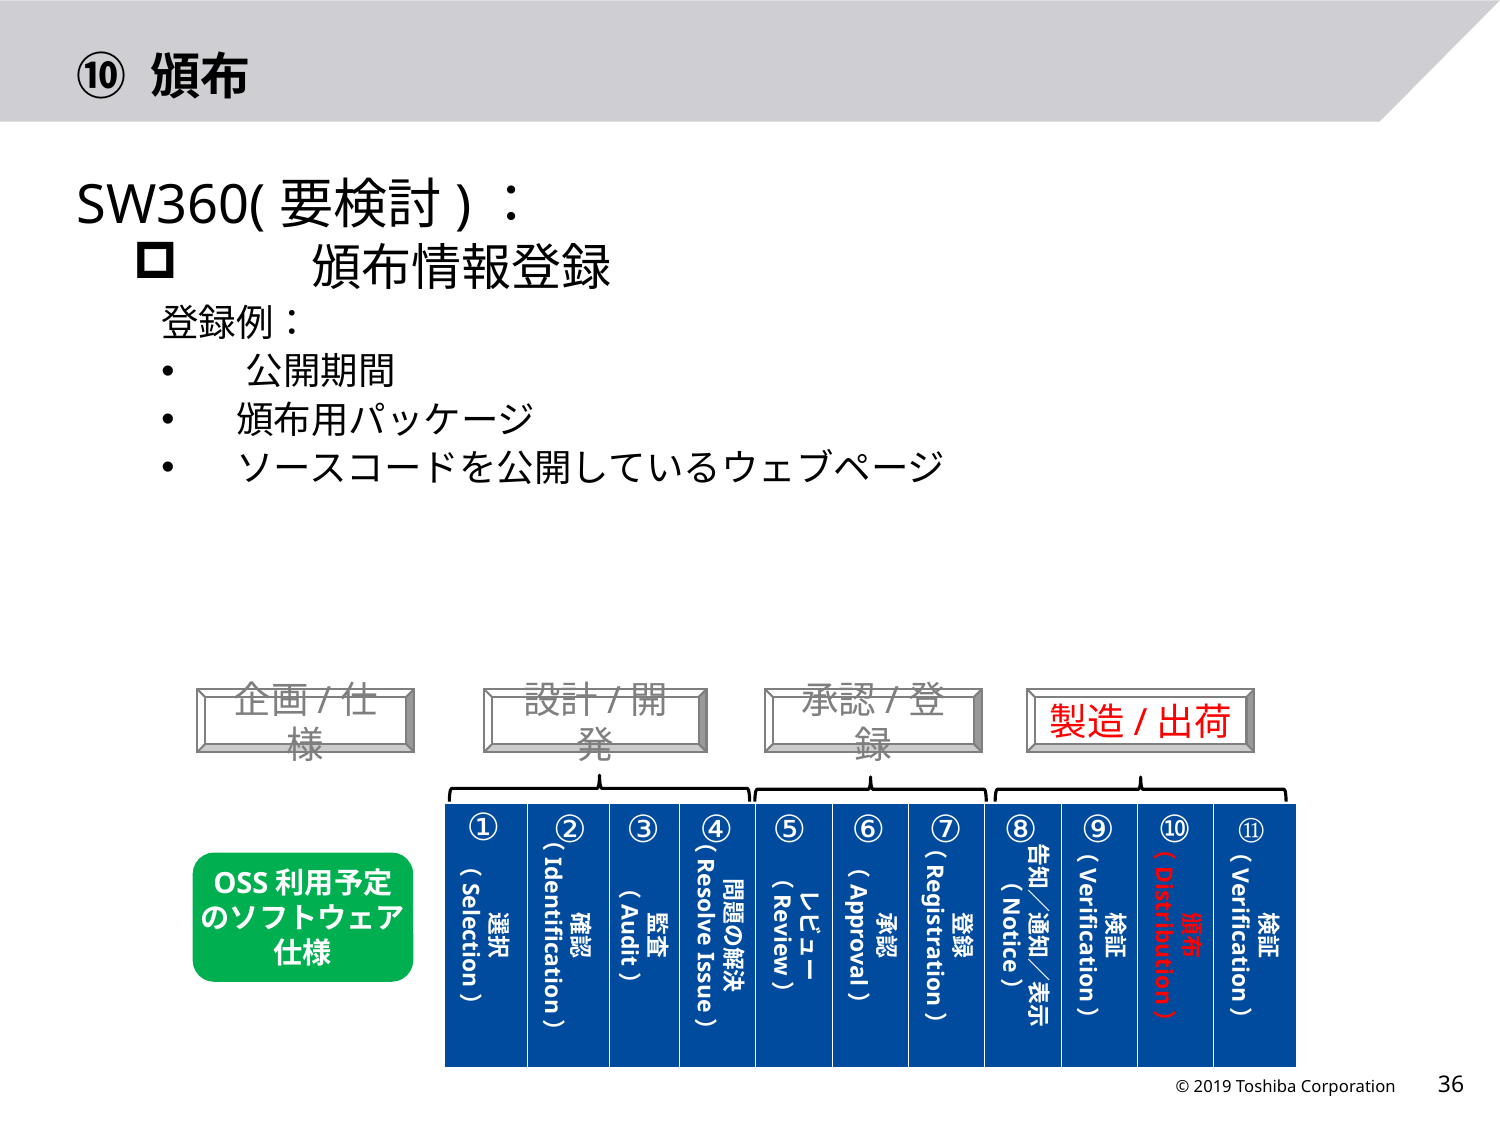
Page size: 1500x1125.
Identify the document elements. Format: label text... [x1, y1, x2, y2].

text_box ③ [611, 797, 675, 857]
text_box [449, 775, 750, 802]
text_box 製造/出荷 [1026, 688, 1256, 753]
text_box ⑦ [913, 802, 978, 857]
text_box 企画/仕様 [196, 688, 415, 753]
text_box This slide is only Japanese Language [201, 690, 410, 696]
text_box [995, 776, 1287, 802]
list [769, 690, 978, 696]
text_box 承認 （Approval） [832, 803, 908, 1068]
text_box 承認/登録 [764, 688, 983, 753]
text_box ④ [684, 797, 748, 857]
text_box [754, 776, 987, 802]
text_box ① [451, 795, 516, 856]
text_box ⑩ [1143, 797, 1207, 857]
text_box OSS利用予定のソフトウェア仕様 [192, 852, 414, 982]
text_box 設計/開発 [483, 688, 708, 753]
list SW360(要検討)： 頒布情報登録 登録例： 公開期間 頒布用パッケージ ソースコードを公開しているウェブページ [76, 162, 1421, 1047]
text_box 選択 （Selection） [444, 803, 528, 1068]
text_box 問題の解決 （Resolve Issue） [679, 803, 755, 1068]
text_box ⑪ [1222, 797, 1281, 857]
slide_number 46 [1031, 690, 1251, 696]
text_box 告知／通知／表示 （Notice） [984, 803, 1061, 1068]
text_box ⑤ [757, 802, 822, 857]
text_box ⑧ [989, 797, 1053, 857]
text_box ⑥ [836, 802, 901, 857]
title ⑩ 頒布 [0, 0, 1500, 123]
text_box 検証 （Verification） [1213, 803, 1297, 1068]
text_box 確認 （Identification） [528, 803, 610, 1068]
text_box 監査 （Audit） [610, 803, 679, 1068]
text_box 登録 （Registration） [908, 803, 984, 1068]
title Japan WG Tooling SWGで「やること」 [488, 690, 703, 696]
text_box ⑨ [1066, 797, 1130, 857]
text_box レビュー （Review） [755, 803, 832, 1068]
text_box 検証 （Verification） [1061, 803, 1137, 1068]
text_box 頒布 （Distribution） [1137, 803, 1213, 1068]
text_box ② [538, 797, 602, 857]
